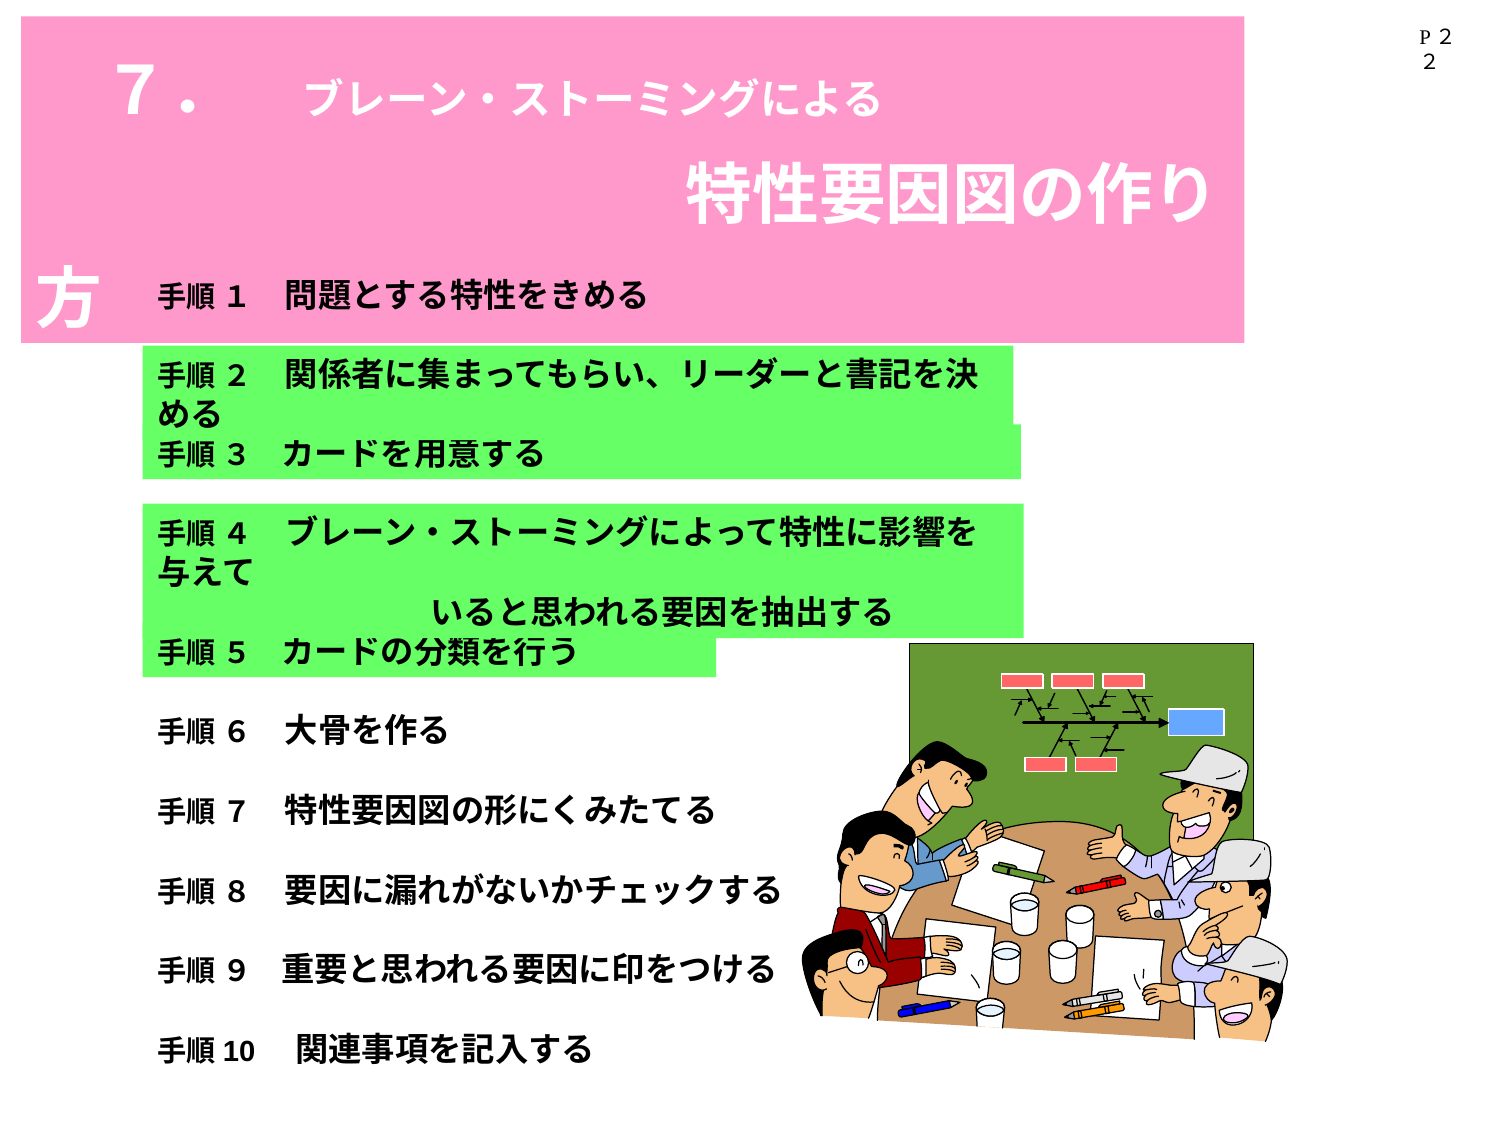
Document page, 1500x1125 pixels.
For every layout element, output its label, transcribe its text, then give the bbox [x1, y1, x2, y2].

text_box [801, 641, 1290, 1043]
text_box ７． ブレーン・ストーミングによる 特性要因図の作り方 [21, 16, 1245, 343]
text_box 手順 ４ ブレーン・ストーミングによって特性に影響を与えて いると思われる要因を抽出する [142, 503, 1024, 639]
text_box 手順 ５ カードの分類を行う [142, 639, 717, 678]
text_box 手順 ２ 関係者に集まってもらい、リーダーと書記を決める [142, 345, 1014, 441]
text_box 手順 ３ カードを用意する [142, 424, 1021, 480]
text_box 手順 ６ 大骨を作る 手順 ７ 特性要因図の形にくみたてる 手順 ８ 要因に漏れがないかチェックする 手順 ９ 重要と思われる要因に印をつける 手順10 関連事項を記入する [142, 701, 1220, 1076]
text_box 手順 １ 問題とする特性をきめる [142, 266, 813, 322]
text_box P２２ [1404, 16, 1486, 82]
